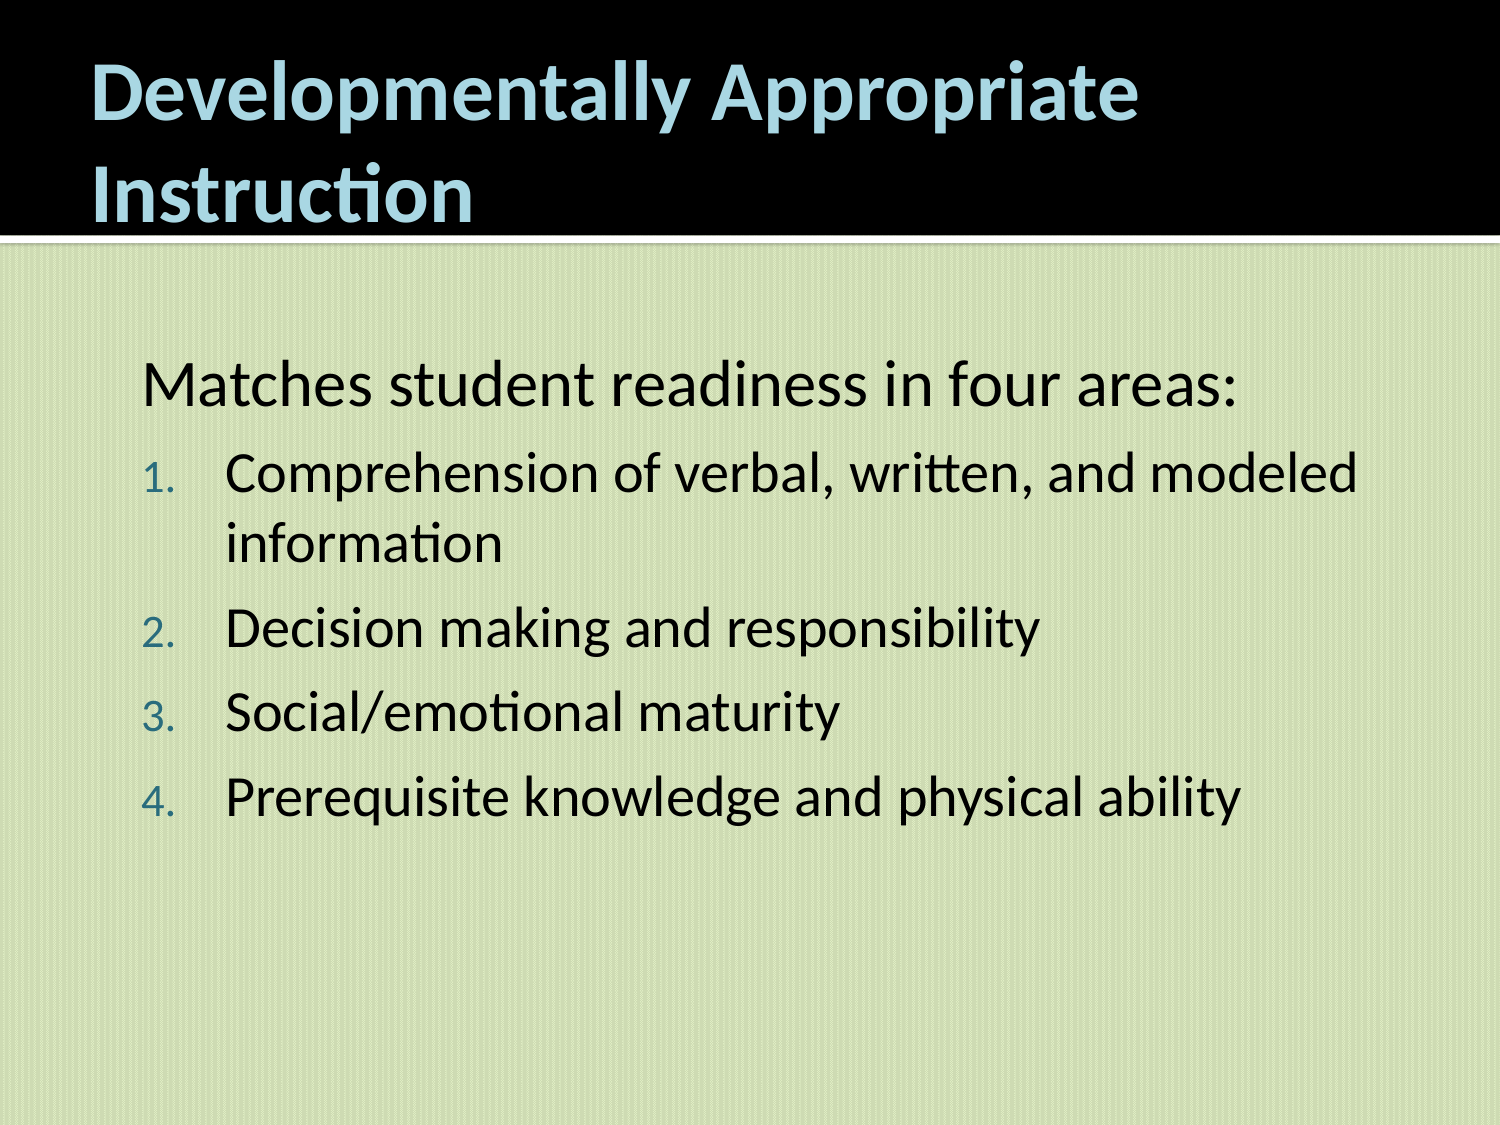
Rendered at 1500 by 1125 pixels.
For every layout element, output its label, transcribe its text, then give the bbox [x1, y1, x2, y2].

list Matches student readiness in four areas: Comprehension of verbal, written, and modeled information Decision making and responsibility Social/emotional maturity Prerequisite knowledge and physical ability [112, 324, 1388, 1038]
title Developmentally Appropriate Instruction [75, 24, 1463, 250]
